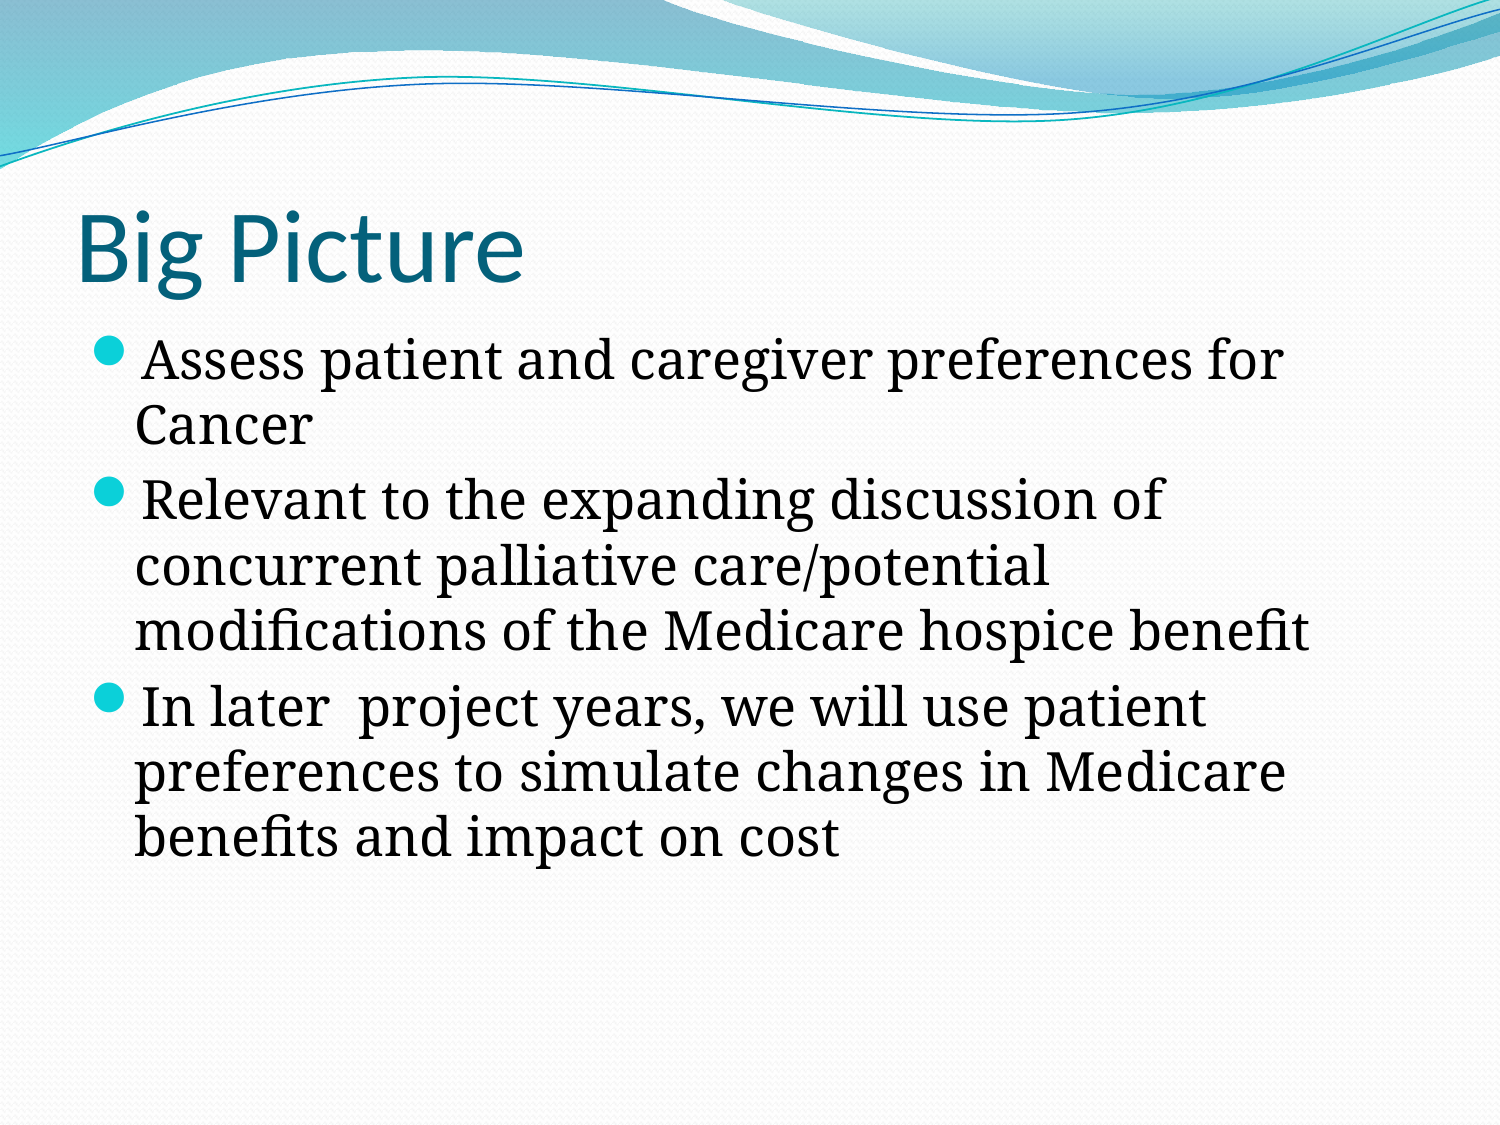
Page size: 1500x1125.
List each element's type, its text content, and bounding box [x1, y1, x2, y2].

list Assess patient and caregiver preferences for Cancer Relevant to the expanding discussion of concurrent palliative care/potential modifications of the Medicare hospice benefit In later project years, we will use patient preferences to simulate changes in Medicare benefits and impact on cost [75, 317, 1425, 1038]
title Big Picture [75, 115, 1425, 303]
